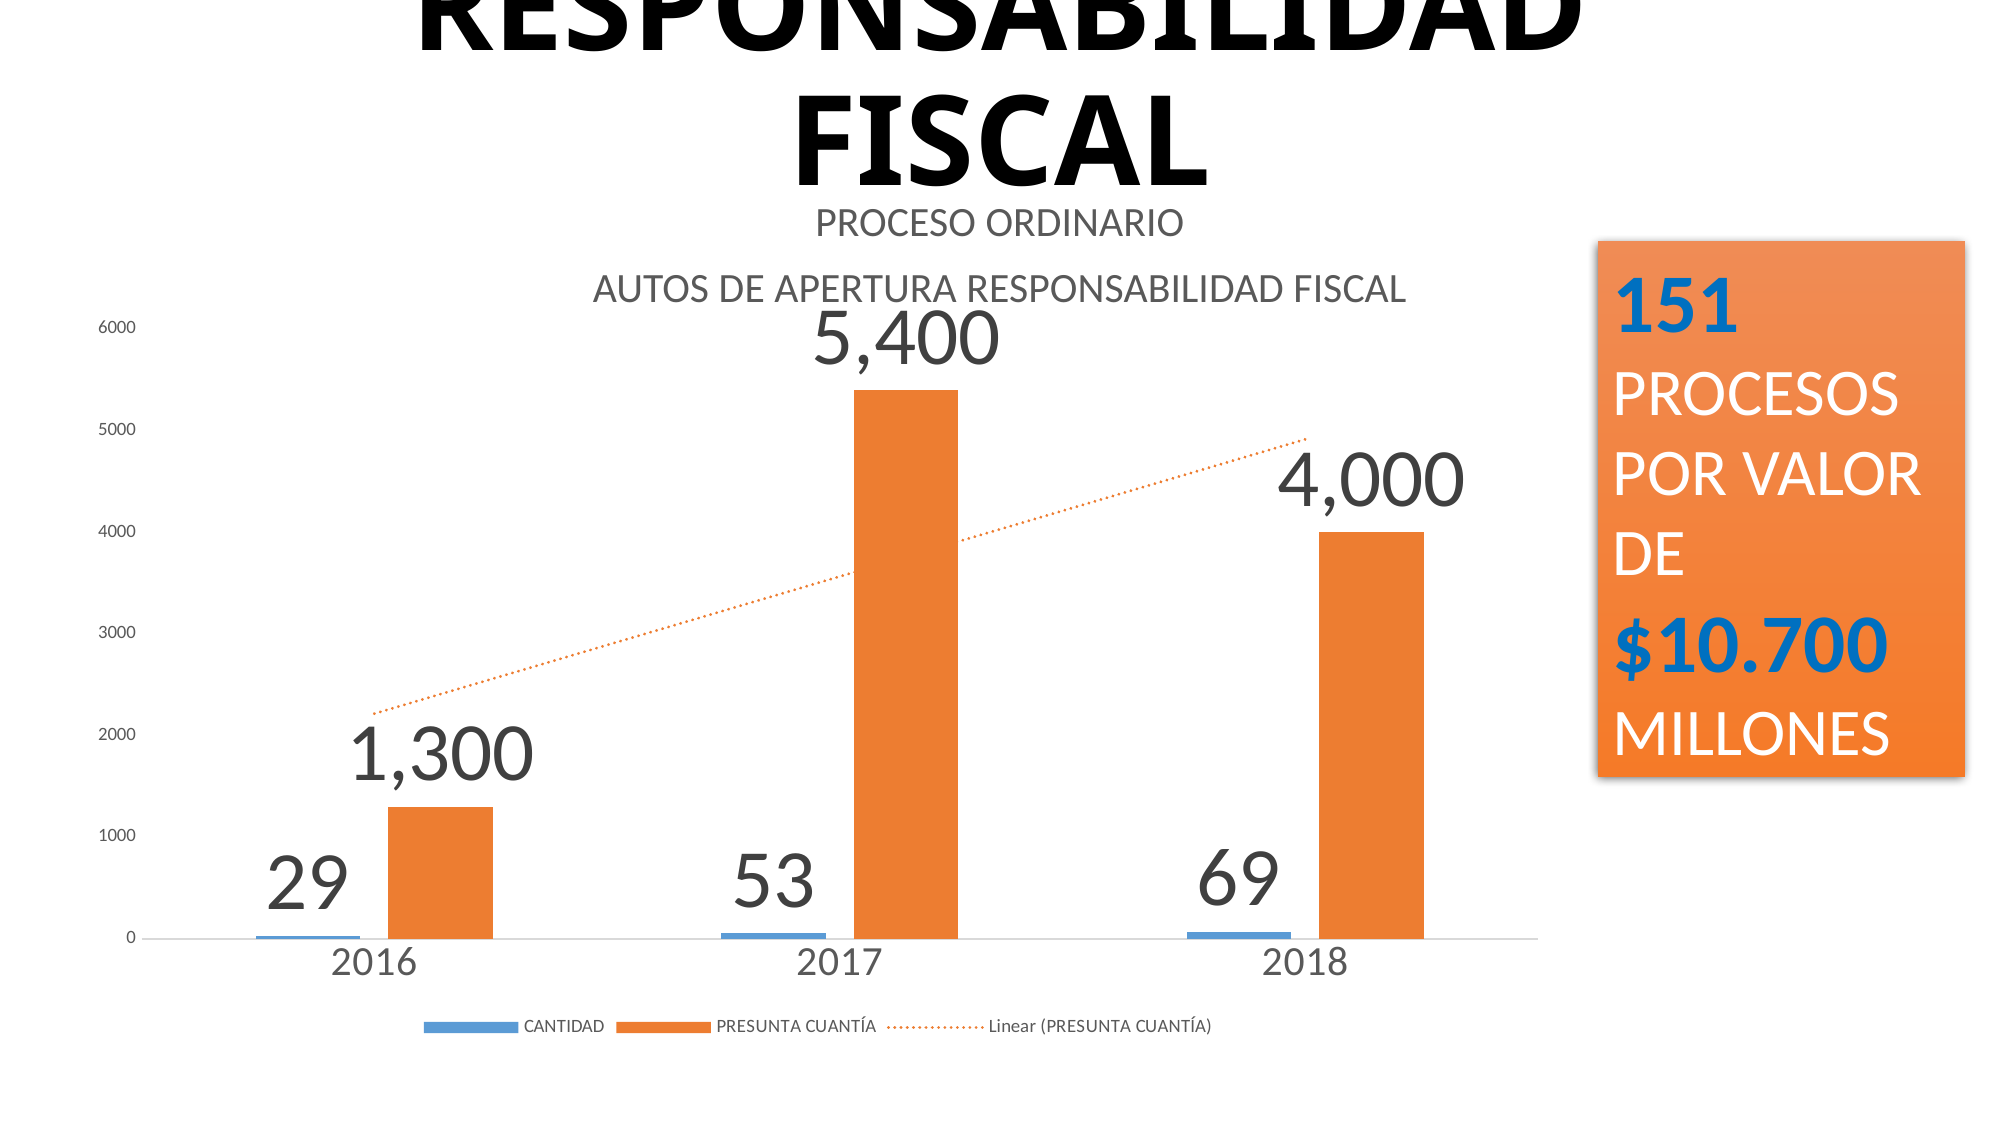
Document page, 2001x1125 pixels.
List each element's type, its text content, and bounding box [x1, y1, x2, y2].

subtitle PROCESO ORDINARIO AUTOS DE APERTURA RESPONSABILIDAD FISCAL [249, 192, 1750, 993]
chart [68, 301, 1569, 1043]
title RESPONSABILIDAD FISCAL [249, 46, 1750, 192]
text_box 151 PROCESOS POR VALOR DE $10.700 MILLONES [1598, 241, 1965, 777]
